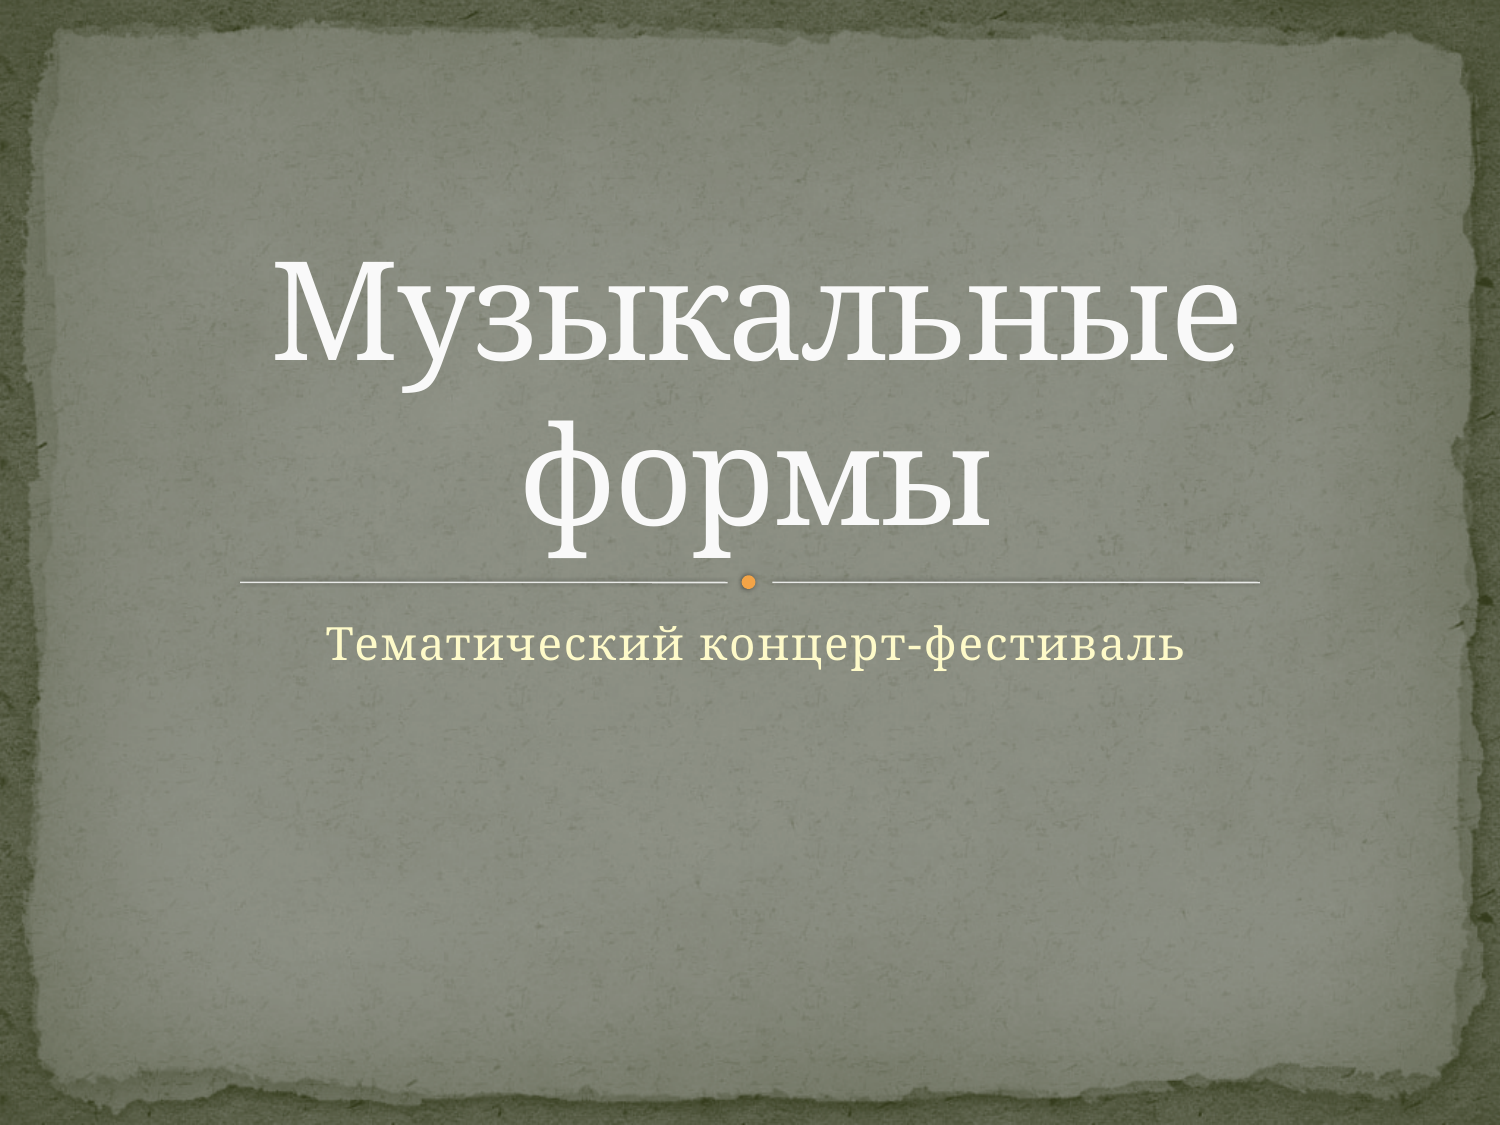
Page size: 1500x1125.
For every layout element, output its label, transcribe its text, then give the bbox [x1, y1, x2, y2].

title Музыкальные формы [74, 235, 1438, 561]
subtitle Тематический концерт-фестиваль [74, 606, 1438, 795]
